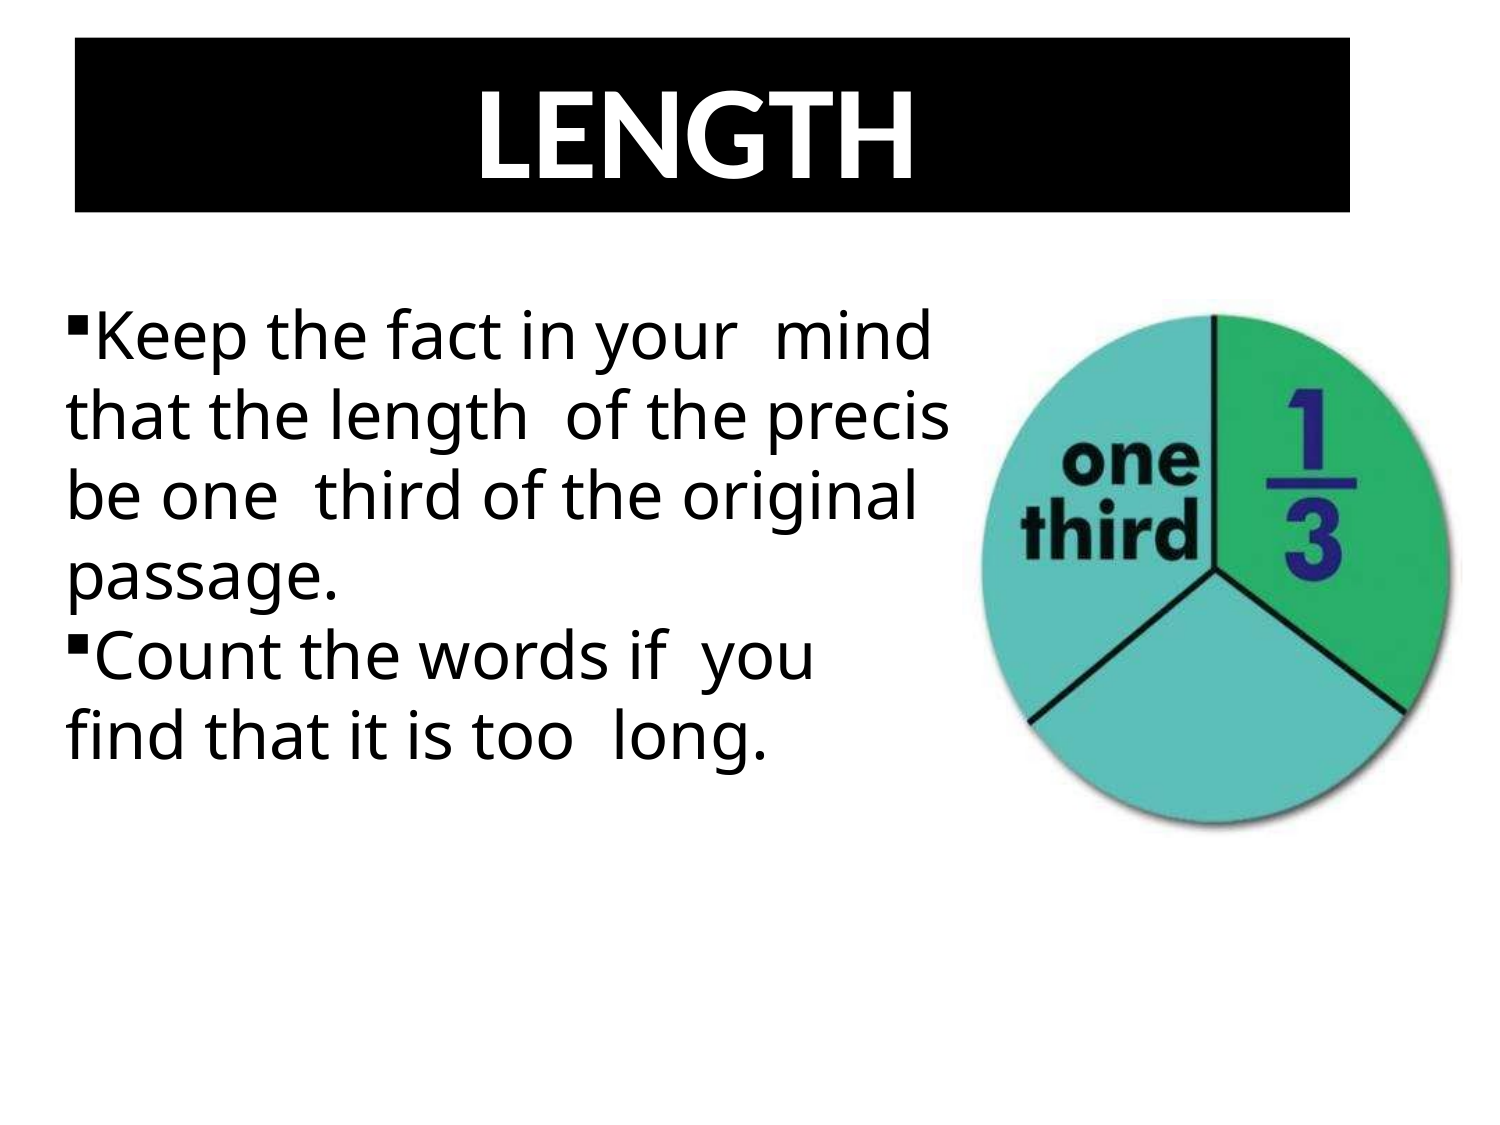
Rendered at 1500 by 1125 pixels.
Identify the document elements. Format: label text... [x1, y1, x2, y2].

text_box LENGTH [74, 37, 1350, 213]
text_box [962, 299, 1463, 838]
text_box Keep the fact in your mind that the length of the precis be one third of the original passage. Count the words if you find that it is too long. [62, 291, 988, 773]
